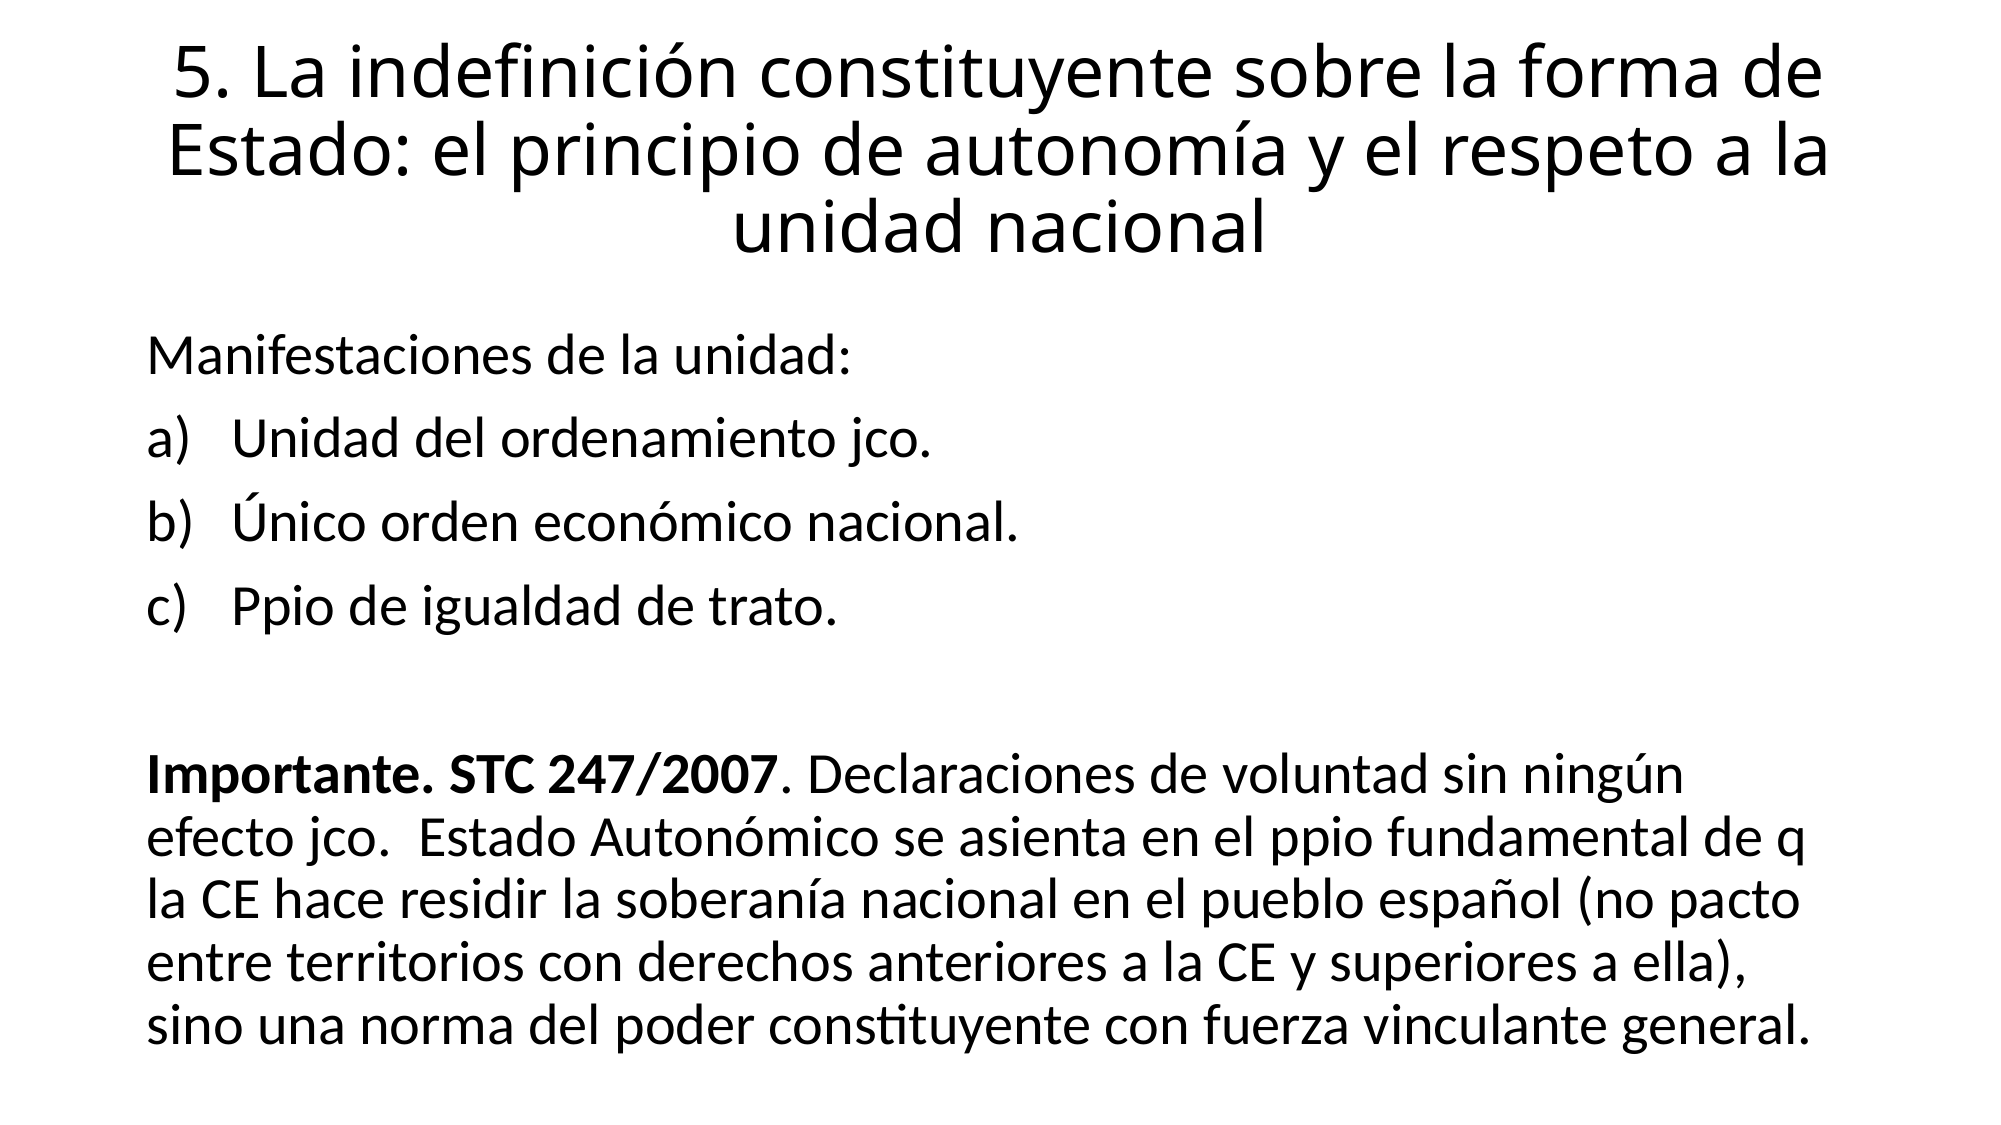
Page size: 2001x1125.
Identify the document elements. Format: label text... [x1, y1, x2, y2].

list Manifestaciones de la unidad: Unidad del ordenamiento jco. Único orden económico nacional. Ppio de igualdad de trato. Importante. STC 247/2007. Declaraciones de voluntad sin ningún efecto jco. Estado Autonómico se asienta en el ppio fundamental de q la CE hace residir la soberanía nacional en el pueblo español (no pacto entre territorios con derechos anteriores a la CE y superiores a ella), sino una norma del poder constituyente con fuerza vinculante general. [131, 316, 1857, 1125]
title 5. La indefinición constituyente sobre la forma de Estado: el principio de autonomía y el respeto a la unidad nacional [137, 26, 1863, 278]
